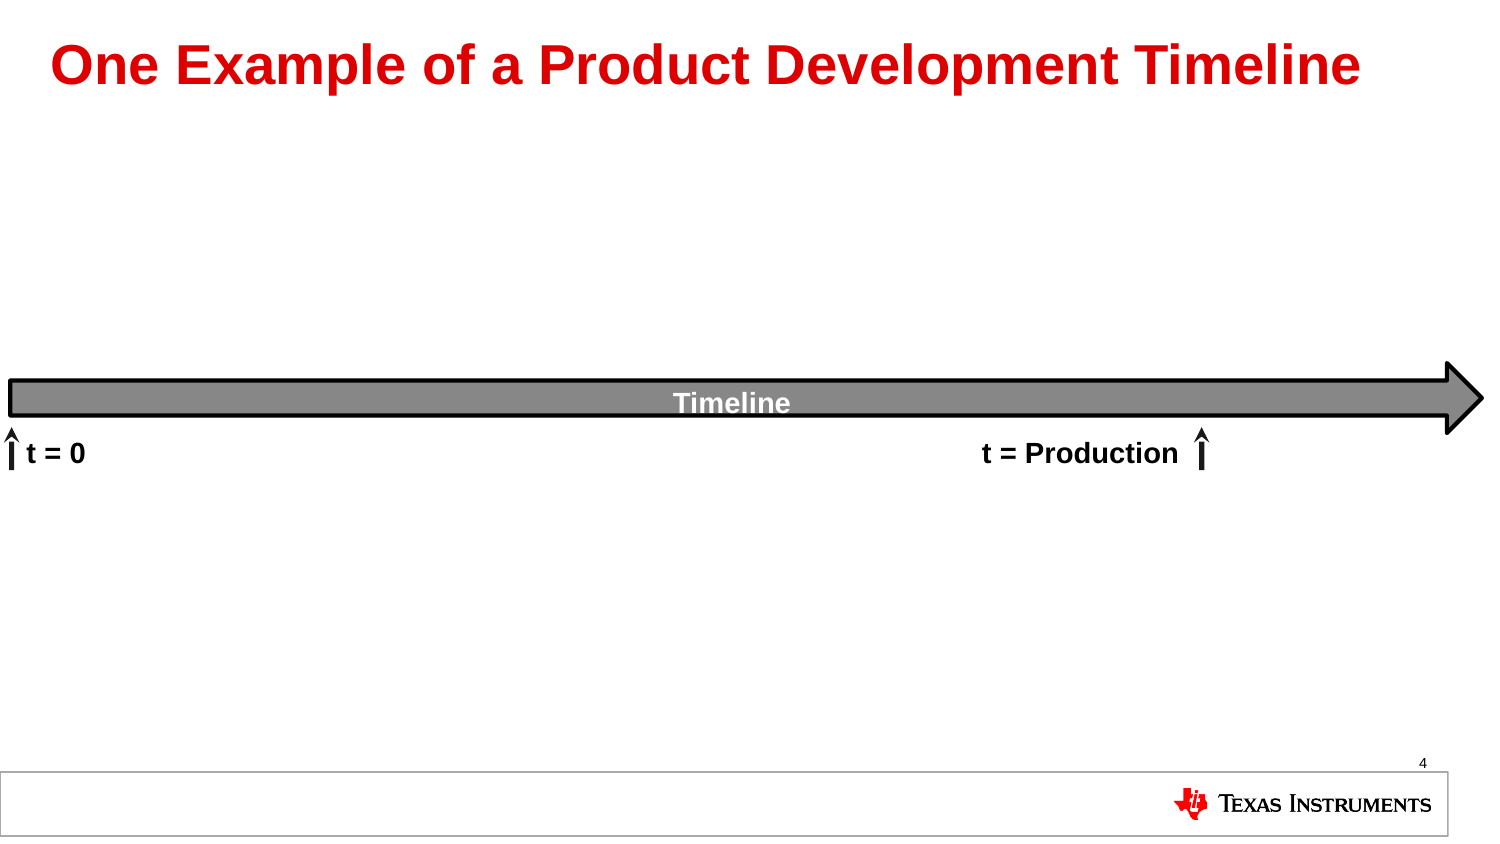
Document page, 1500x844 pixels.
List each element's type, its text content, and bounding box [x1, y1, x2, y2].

slide_number 4 [1089, 747, 1440, 773]
title One Example of a Product Development Timeline [37, 17, 1426, 119]
text_box t = 0 [11, 427, 101, 477]
text_box Timeline [8, 361, 1484, 435]
text_box t = Production [966, 427, 1194, 477]
picture [1174, 788, 1431, 820]
